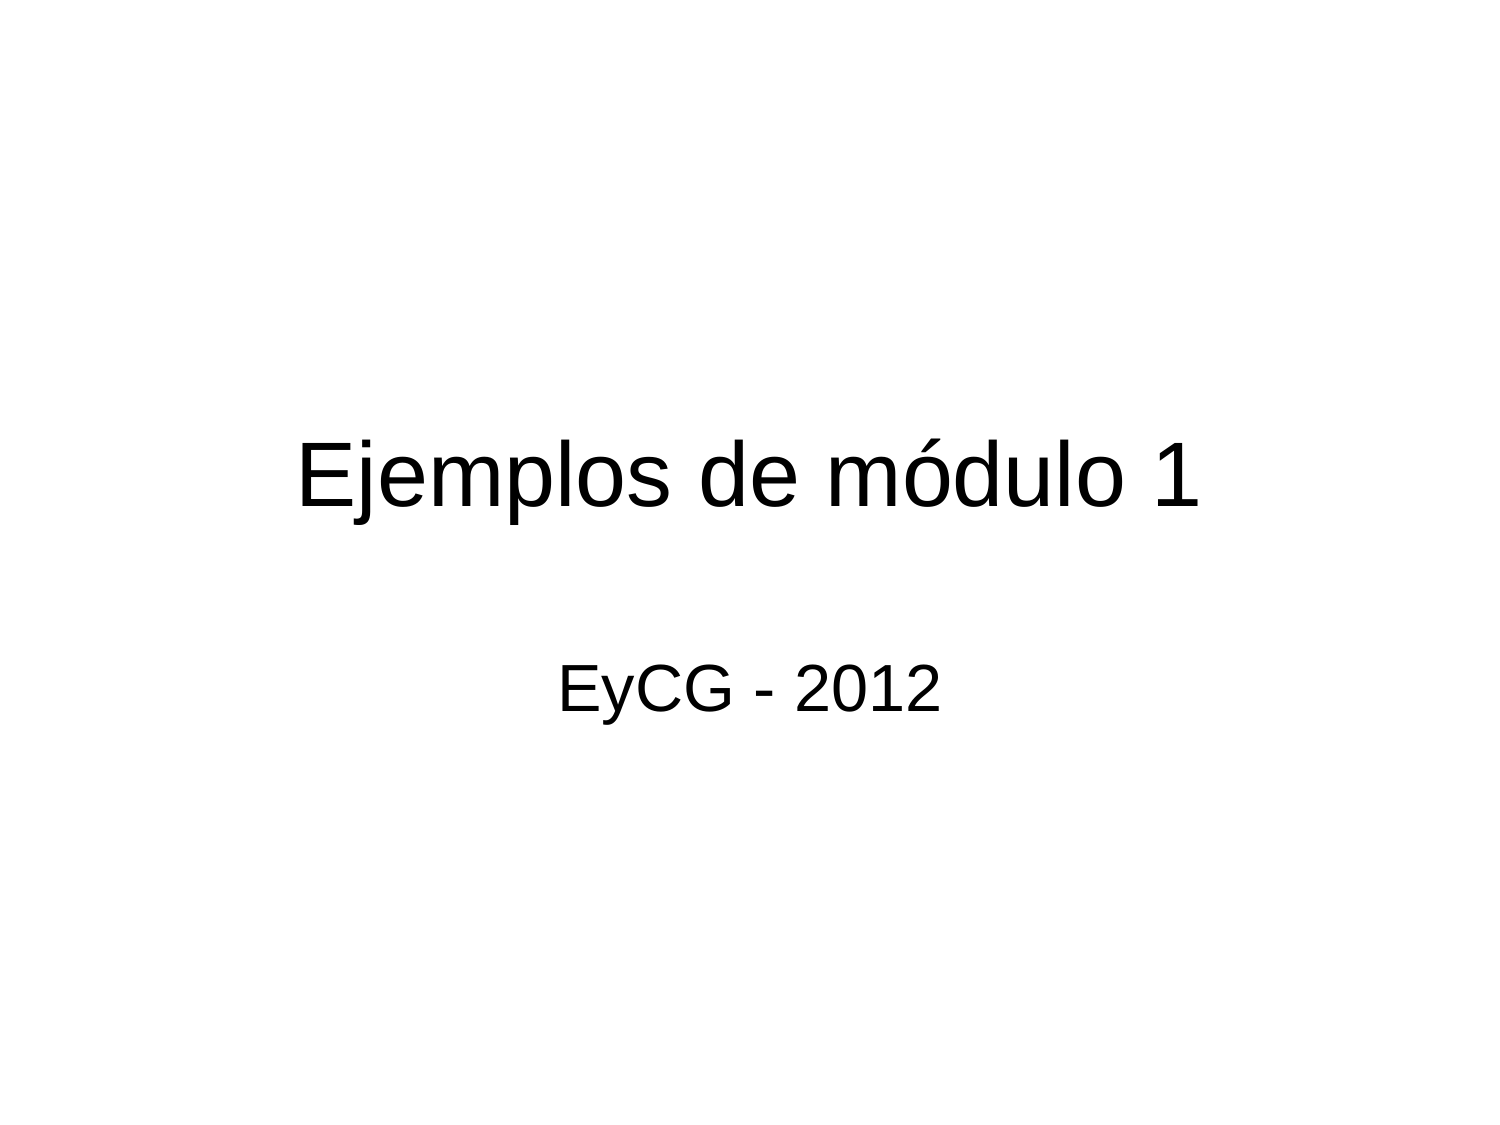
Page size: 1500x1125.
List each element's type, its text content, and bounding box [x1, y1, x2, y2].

title Ejemplos de módulo 1 [112, 349, 1388, 591]
subtitle EyCG - 2012 [225, 637, 1275, 925]
